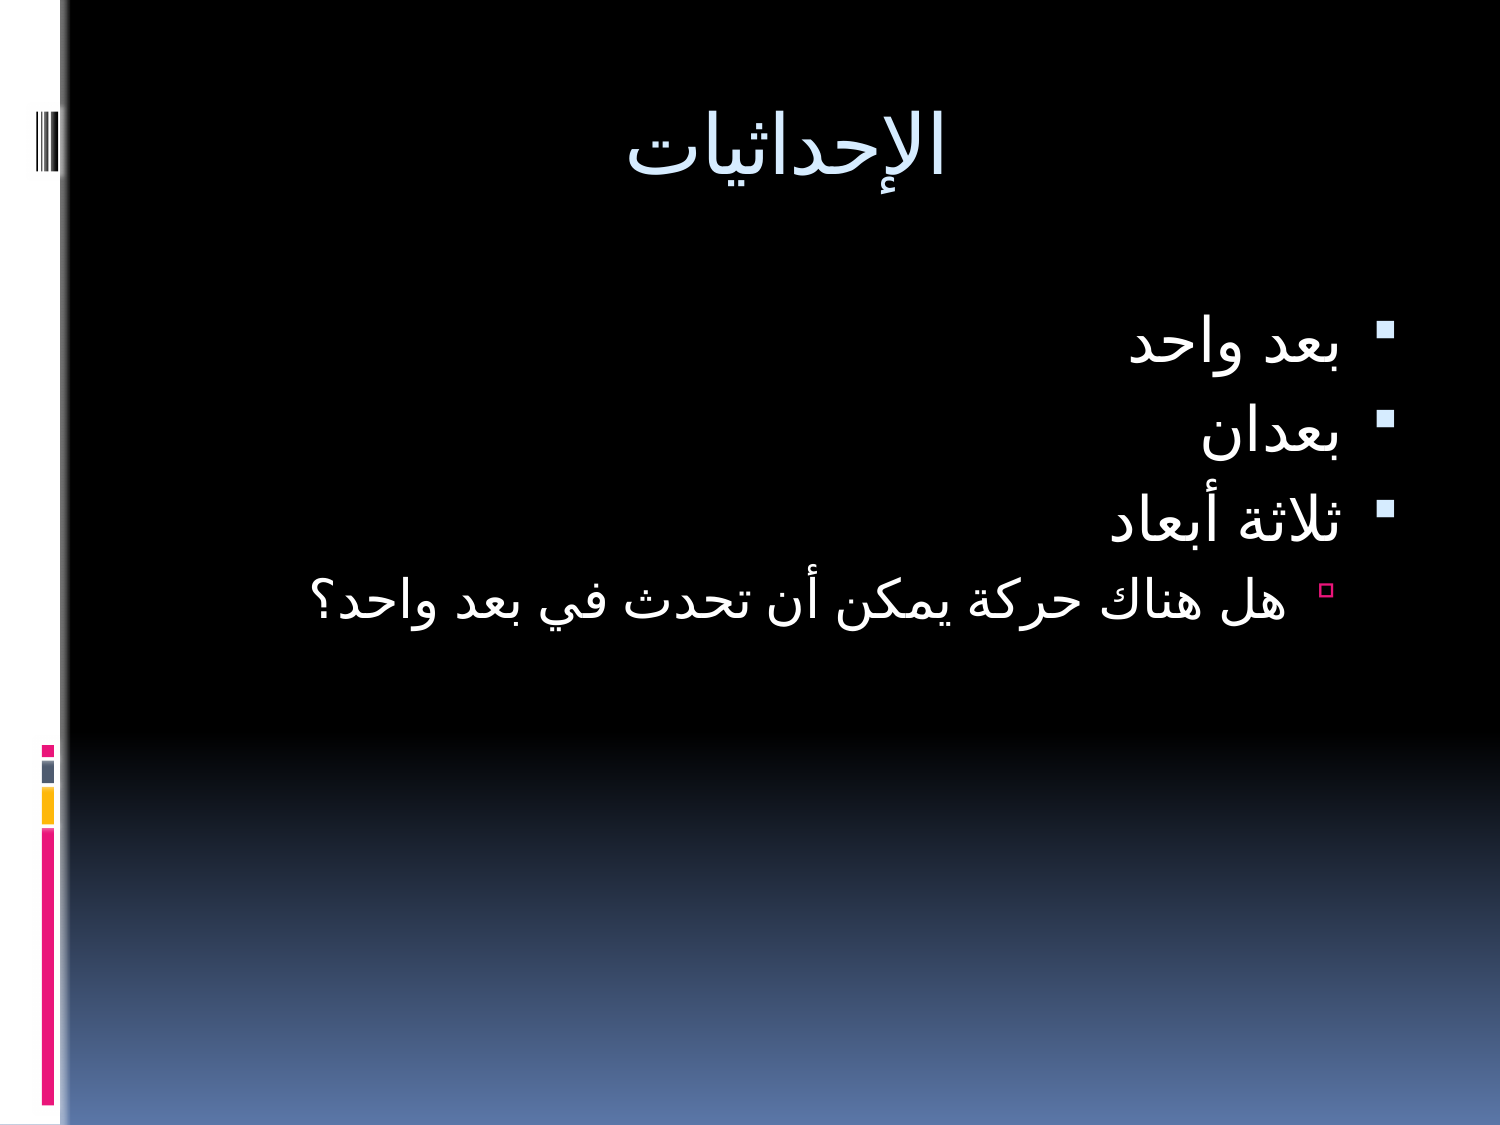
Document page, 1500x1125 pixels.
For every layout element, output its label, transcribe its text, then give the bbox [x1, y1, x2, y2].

title الإحداثيات [150, 83, 1425, 234]
list بعد واحد بعدان ثلاثة أبعاد هل هناك حركة يمكن أن تحدث في بعد واحد؟ [150, 292, 1425, 1043]
